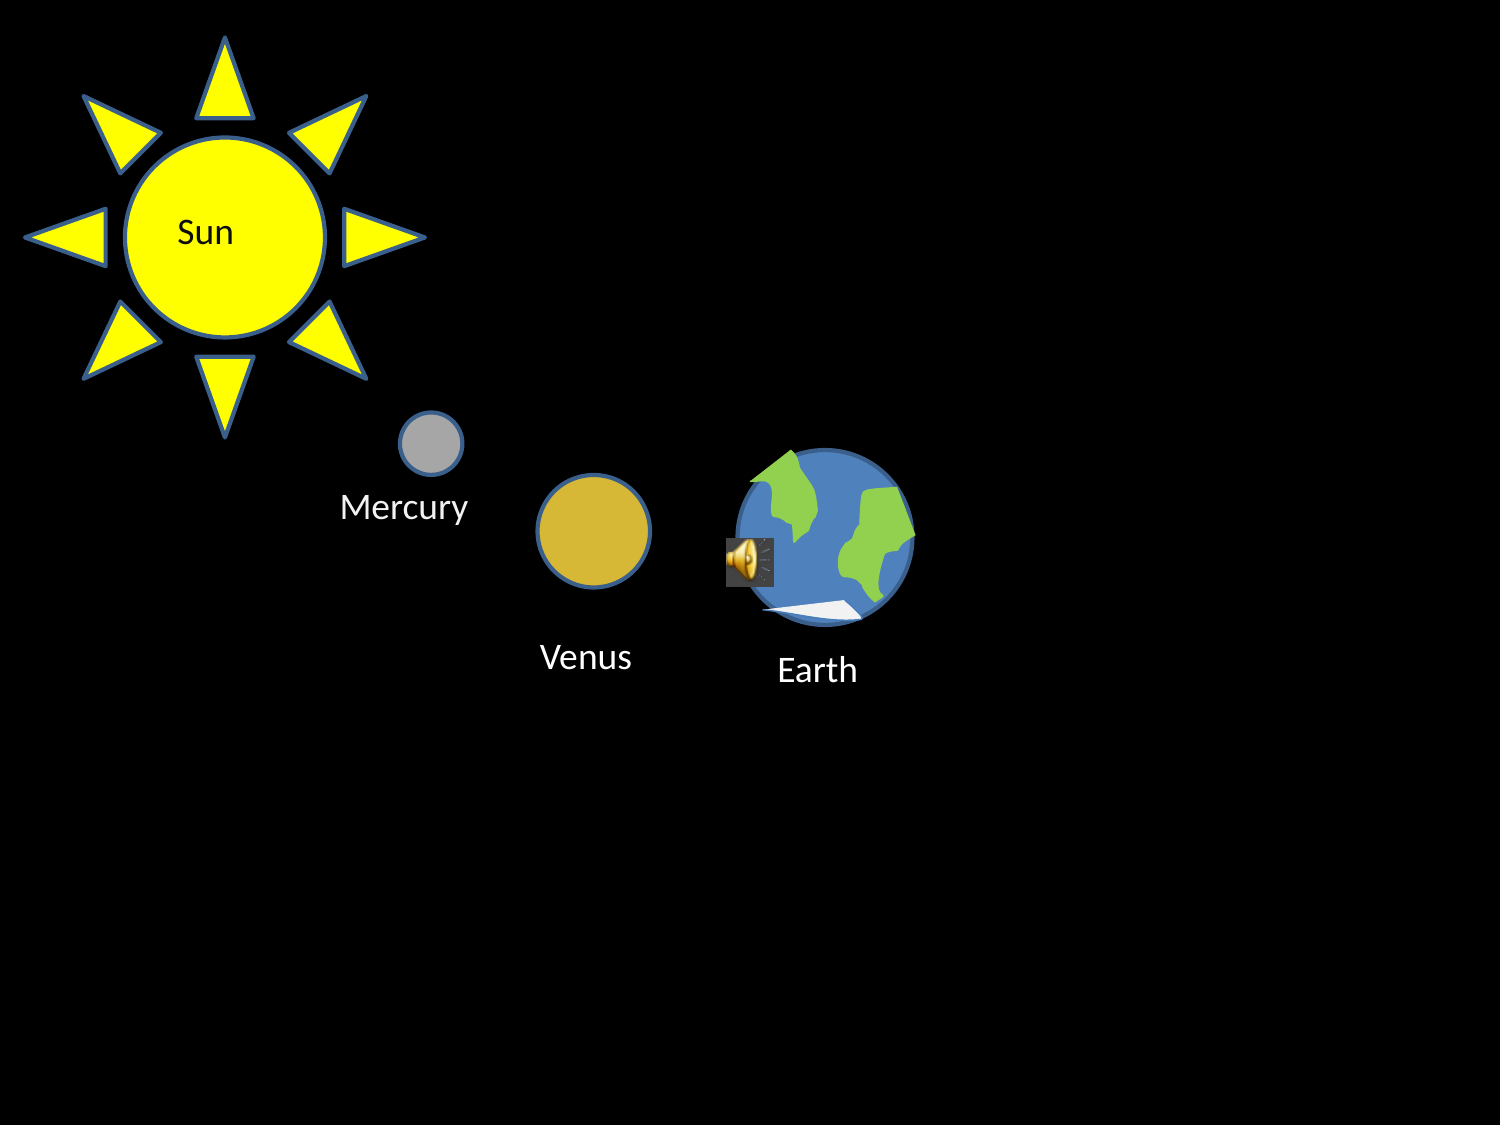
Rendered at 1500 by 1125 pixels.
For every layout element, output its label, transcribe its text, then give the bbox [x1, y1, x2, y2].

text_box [737, 449, 916, 626]
text_box [286, 94, 369, 176]
text_box Sun [162, 199, 300, 260]
text_box [81, 94, 163, 176]
picture [724, 537, 776, 588]
text_box [397, 410, 465, 474]
text_box [81, 299, 163, 381]
text_box [194, 35, 256, 121]
text_box [194, 354, 256, 440]
text_box [286, 299, 369, 381]
text_box [122, 135, 328, 340]
text_box [535, 472, 653, 590]
text_box Venus [524, 624, 675, 685]
text_box Earth [762, 637, 913, 698]
text_box [342, 206, 428, 269]
text_box [22, 206, 108, 269]
text_box Mercury [324, 474, 538, 535]
